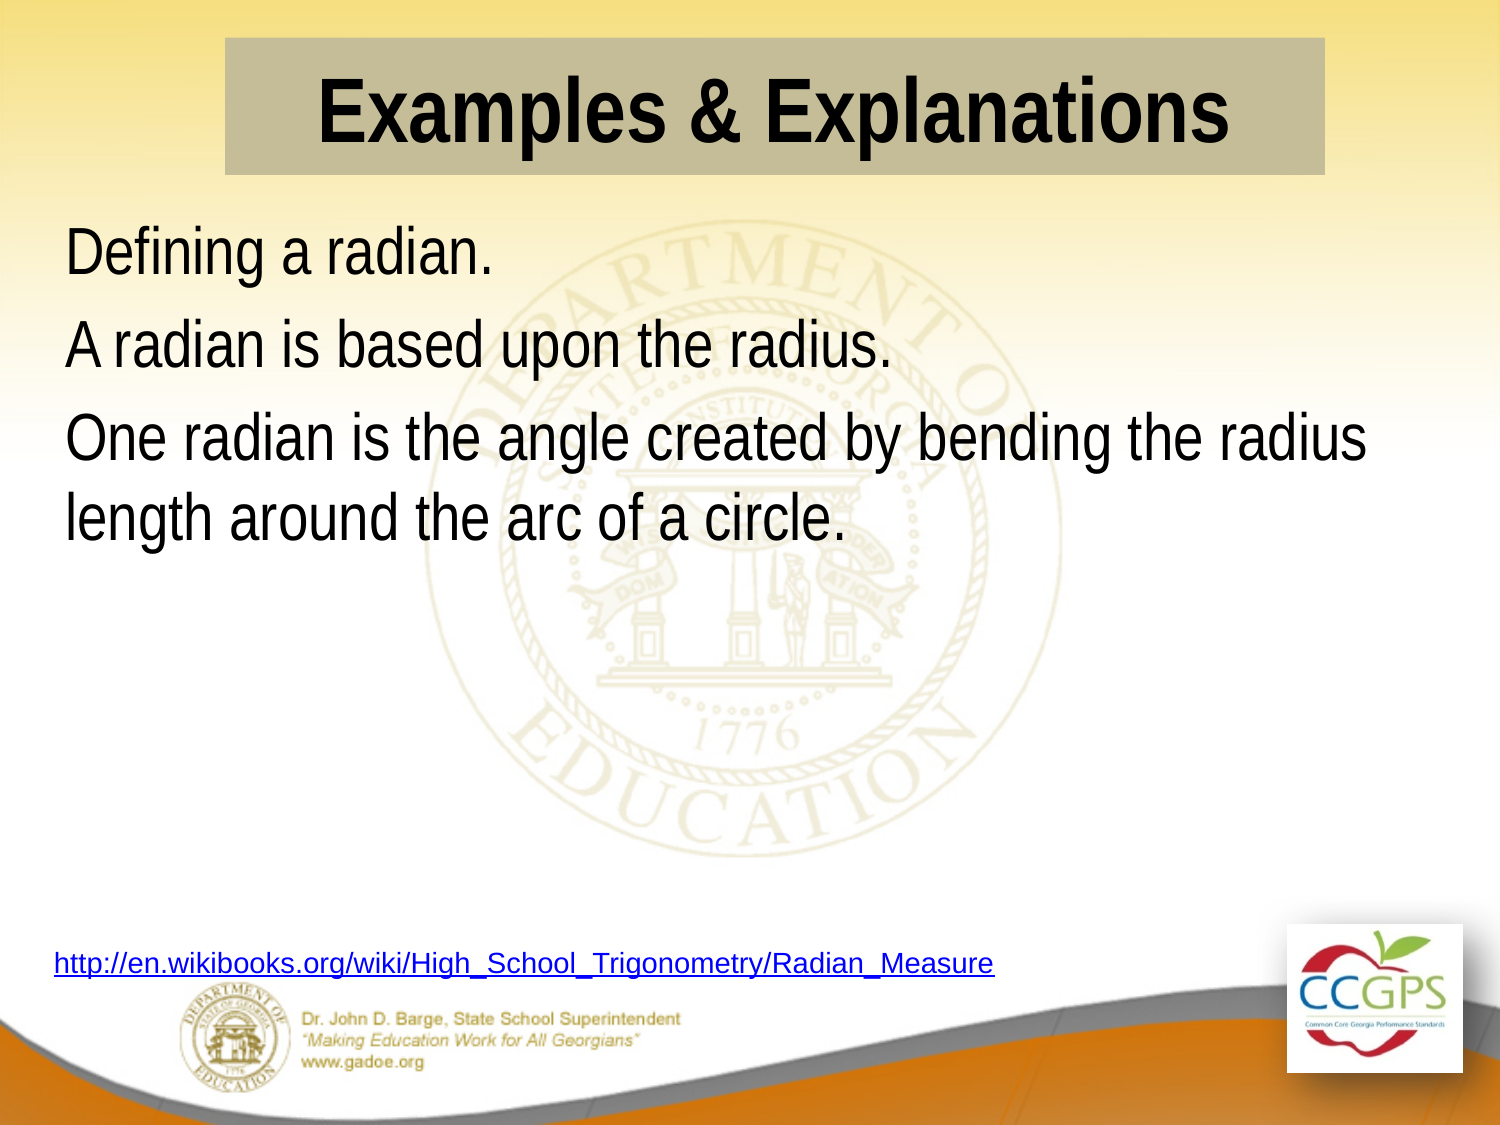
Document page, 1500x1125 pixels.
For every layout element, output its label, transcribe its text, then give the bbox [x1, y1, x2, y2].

picture [0, 0, 1500, 1125]
subtitle Defining a radian. A radian is based upon the radius. One radian is the angle created by bending the radius length around the arc of a circle. [49, 199, 1426, 926]
text_box http://en.wikibooks.org/wiki/High_School_Trigonometry/Radian_Measure [39, 936, 1011, 987]
title Examples & Explanations [224, 37, 1326, 176]
